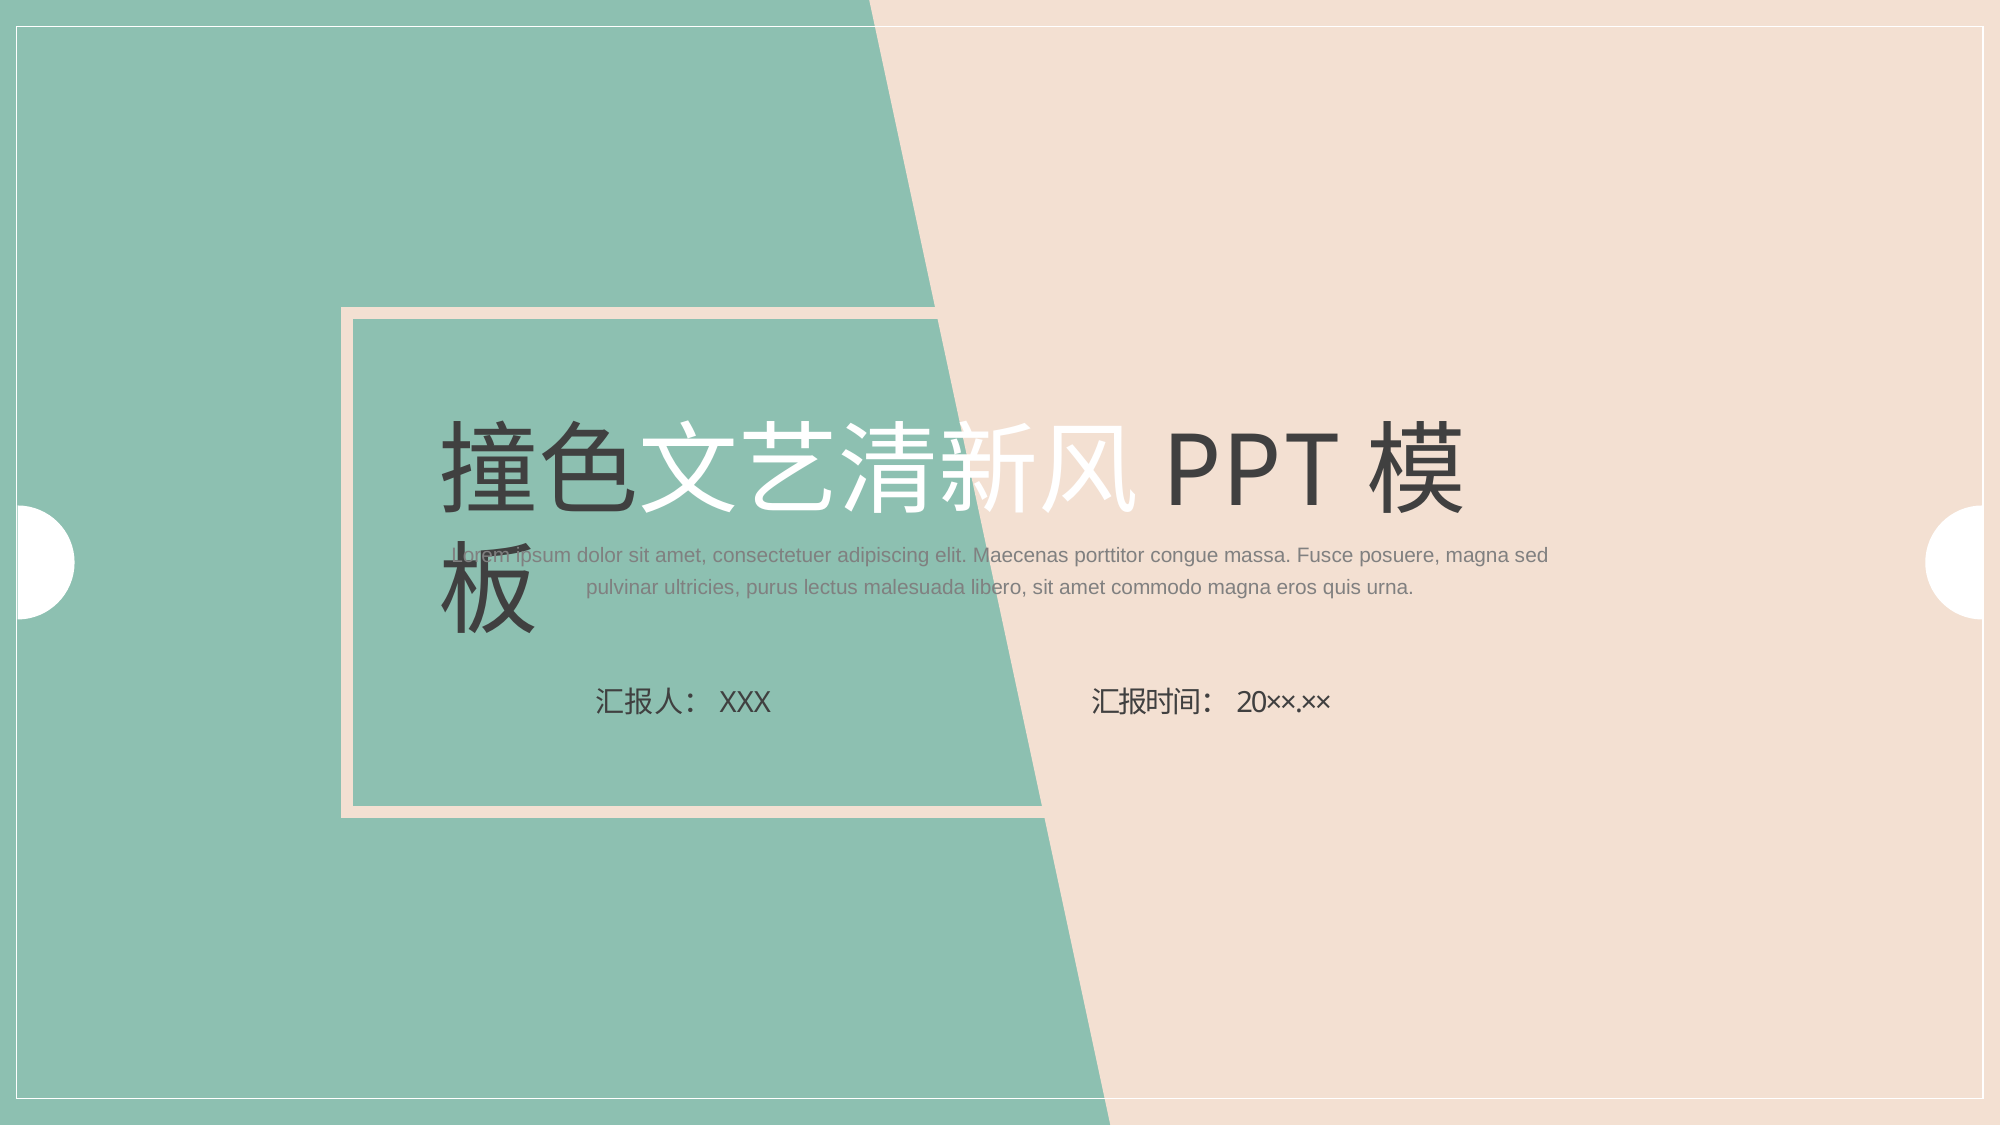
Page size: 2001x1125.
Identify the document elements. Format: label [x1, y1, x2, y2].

text_box [0, 0, 1109, 1125]
text_box [16, 504, 76, 621]
text_box [868, 0, 2000, 1125]
text_box [1924, 504, 1984, 621]
text_box [16, 25, 1984, 1100]
